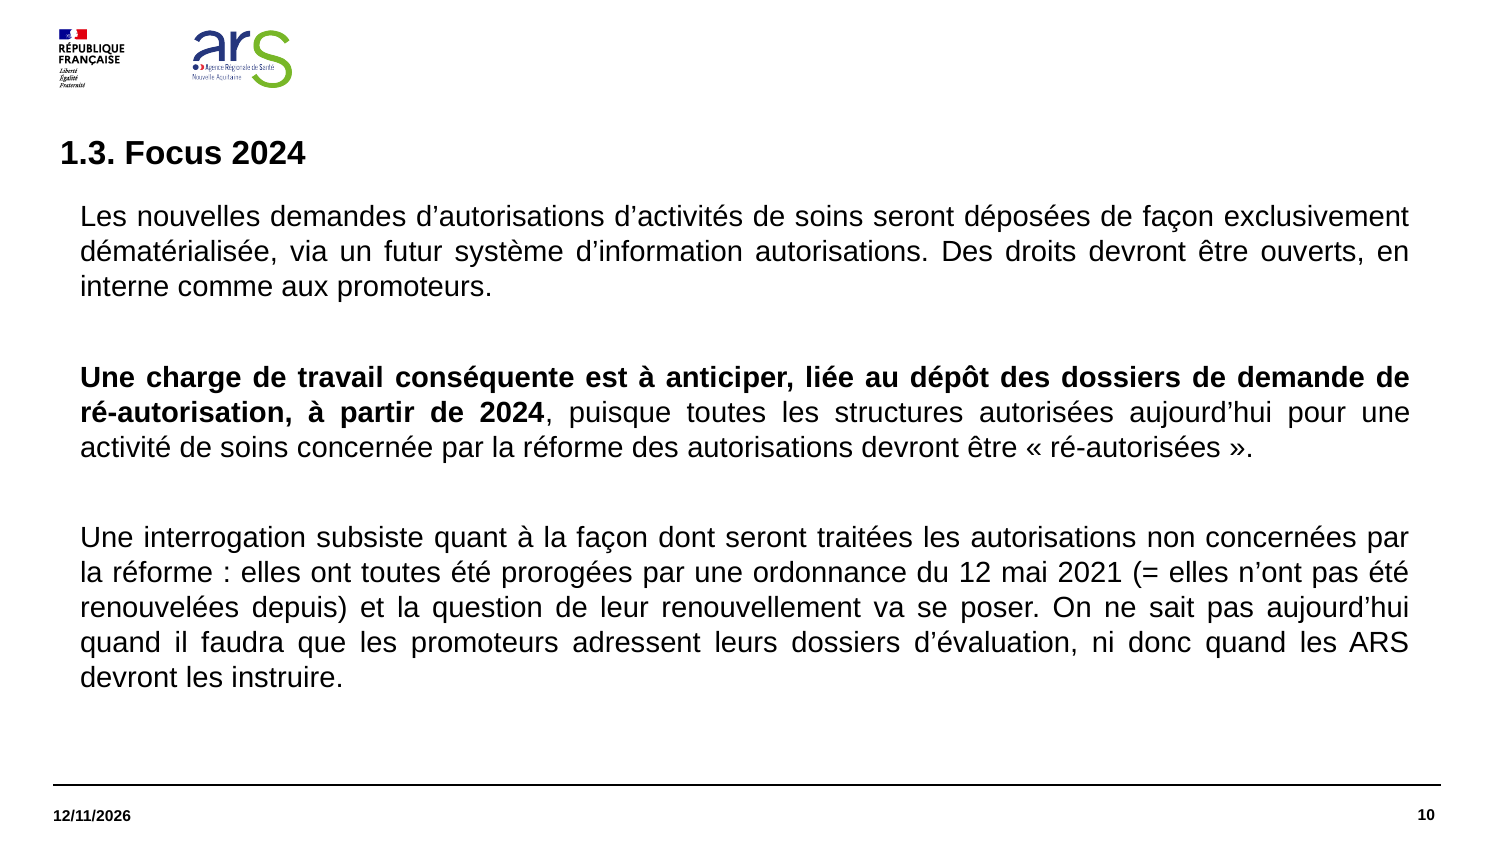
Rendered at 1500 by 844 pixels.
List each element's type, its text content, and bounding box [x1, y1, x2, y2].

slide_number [53, 787, 252, 844]
picture [47, 17, 136, 107]
list Les nouvelles demandes d’autorisations d’activités de soins seront déposées de façon exclusivement dématérialisée, via un futur système d’information autorisations. Des droits devront être ouverts, en interne comme aux promoteurs. Une charge de travail conséquente est à anticiper, liée au dépôt des dossiers de demande de ré-autorisation, à partir de 2024, puisque toutes les structures autorisées aujourd’hui pour une activité de soins concernée par la réforme des autorisations devront être « ré-autorisées ». Une interrogation subsiste quant à la façon dont seront traitées les autorisations non concernées par la réforme : elles ont toutes été prorogées par une ordonnance du 12 mai 2021 (= elles n’ont pas été renouvelées depuis) et la question de leur renouvellement va se poser. On ne sait pas aujourd’hui quand il faudra que les promoteurs adressent leurs dossiers d’évaluation, ni donc quand les ARS devront les instruire. [64, 197, 1412, 706]
slide_number 10 [1213, 784, 1436, 844]
text_box 1.3. Focus 2024 [0, 123, 1377, 179]
picture [192, 30, 292, 88]
